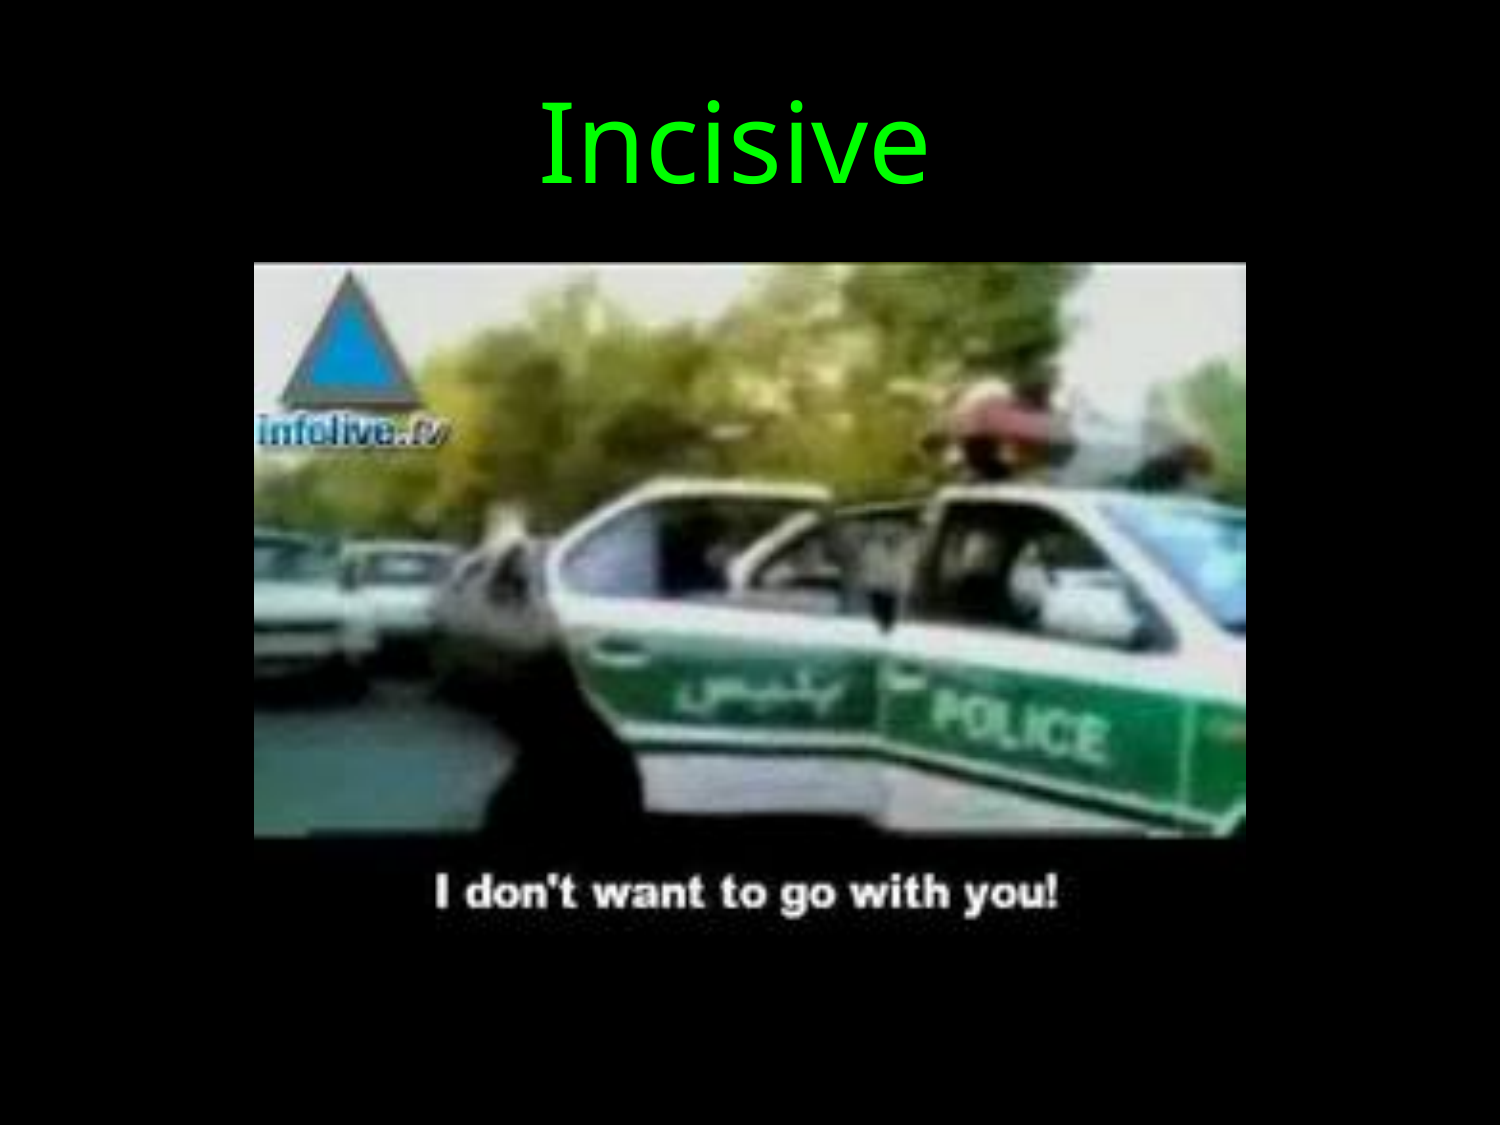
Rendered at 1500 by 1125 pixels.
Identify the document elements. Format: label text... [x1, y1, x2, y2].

title Incisive [75, 45, 1425, 233]
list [74, 262, 1426, 1006]
